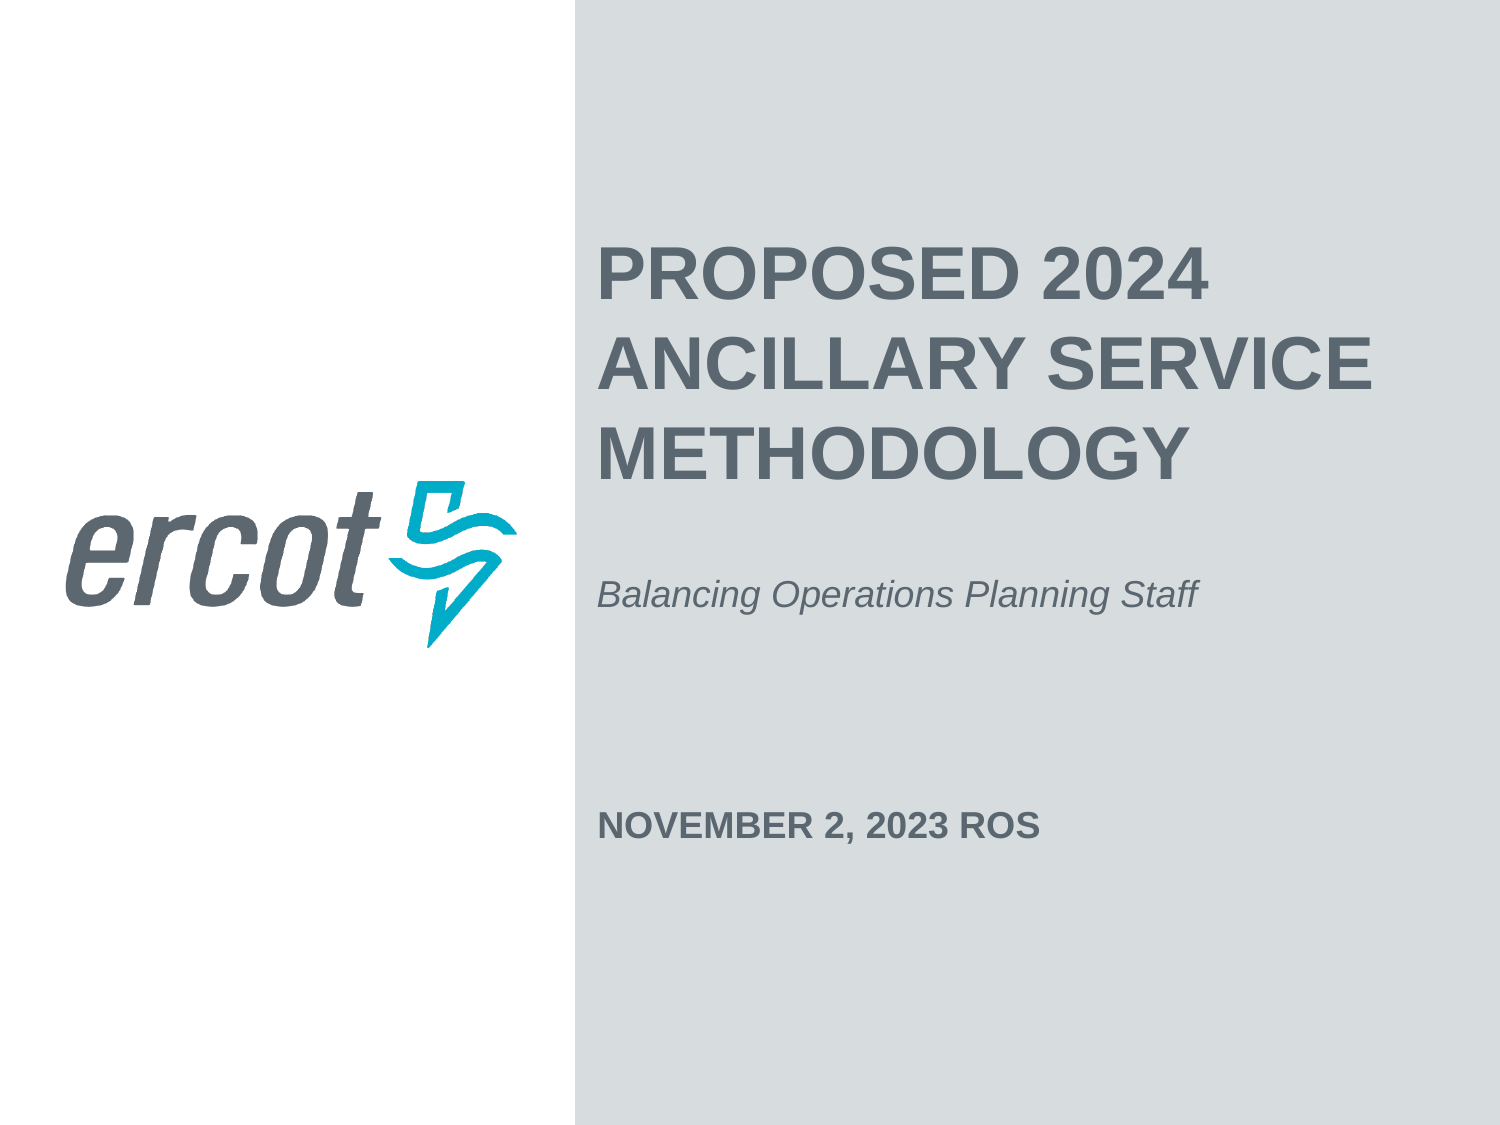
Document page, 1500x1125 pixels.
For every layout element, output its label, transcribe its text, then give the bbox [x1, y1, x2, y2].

picture [56, 471, 525, 654]
list Proposed 2024 Ancillary Service Methodology [581, 217, 1488, 596]
list Balancing Operations Planning Staff [581, 596, 1315, 714]
list November 2, 2023 ROS [582, 793, 1315, 900]
